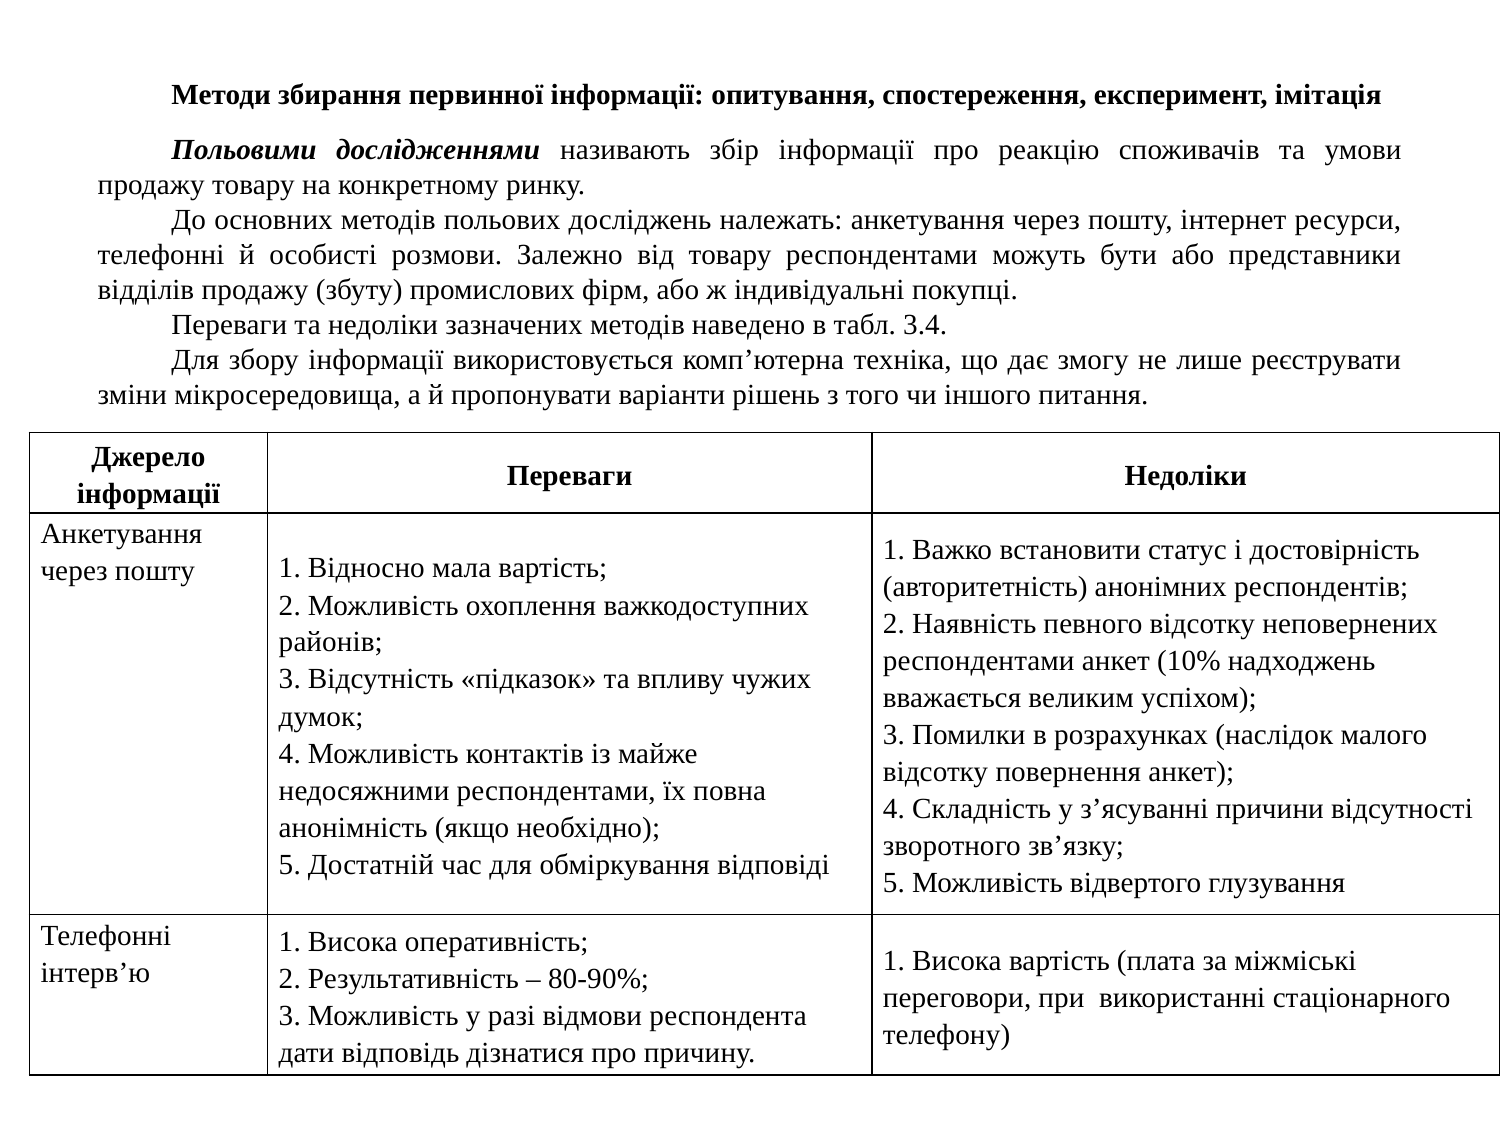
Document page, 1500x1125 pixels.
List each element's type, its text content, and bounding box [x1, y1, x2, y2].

table_cell Анкетування через пошту [30, 514, 267, 914]
table_cell 1. Важко встановити статус і достовірність (авторитетність) анонімних респондентів; 2. Наявність певного відсотку неповернених респондентами анкет (10% надходжень вважається великим успіхом); 3. Помилки в розрахунках (наслідок малого відсотку повернення анкет); 4. Складність у з’ясуванні причини відсутності зворотного зв’язку; 5. Можливість відвертого глузування [873, 514, 1499, 914]
table_header Недоліки [873, 433, 1499, 512]
table_cell 1. Відносно мала вартість; 2. Можливість охоплення важкодоступних районів; 3. Відсутність «підказок» та впливу чужих думок; 4. Можливість контактів із майже недосяжними респондентами, їх повна анонімність (якщо необхідно); 5. Достатній час для обміркування відповіді [268, 514, 871, 914]
table_header Переваги [268, 433, 871, 512]
table_header Джерело інформації [30, 433, 267, 512]
text_box Методи збирання первинної інформації: опитування, спостереження, експеримент, імітація Польовими дослідженнями називають збір інформації про реакцію споживачів та умови продажу товару на конкретному ринку. До основних методів польових досліджень належать: анкетування через пошту, інтернет ресурси, телефонні й особисті розмови. Залежно від товару респондентами можуть бути або представники відділів продажу (збуту) промислових фірм, або ж індивідуальні покупці. Переваги та недоліки зазначених методів наведено в табл. 3.4. Для збору інформації використовується комп’ютерна техніка, що дає змогу не лише реєструвати зміни мікросередовища, а й пропонувати варіанти рішень з того чи іншого питання. [82, 68, 1418, 418]
table_cell Телефонні інтерв’ю [30, 915, 267, 1074]
table_cell 1. Висока оперативність; 2. Результативність – 80-90%; 3. Можливість у разі відмови респондента дати відповідь дізнатися про причину. [268, 915, 871, 1074]
table_cell 1. Висока вартість (плата за міжміські переговори, при використанні стаціонарного телефону) [873, 915, 1499, 1074]
